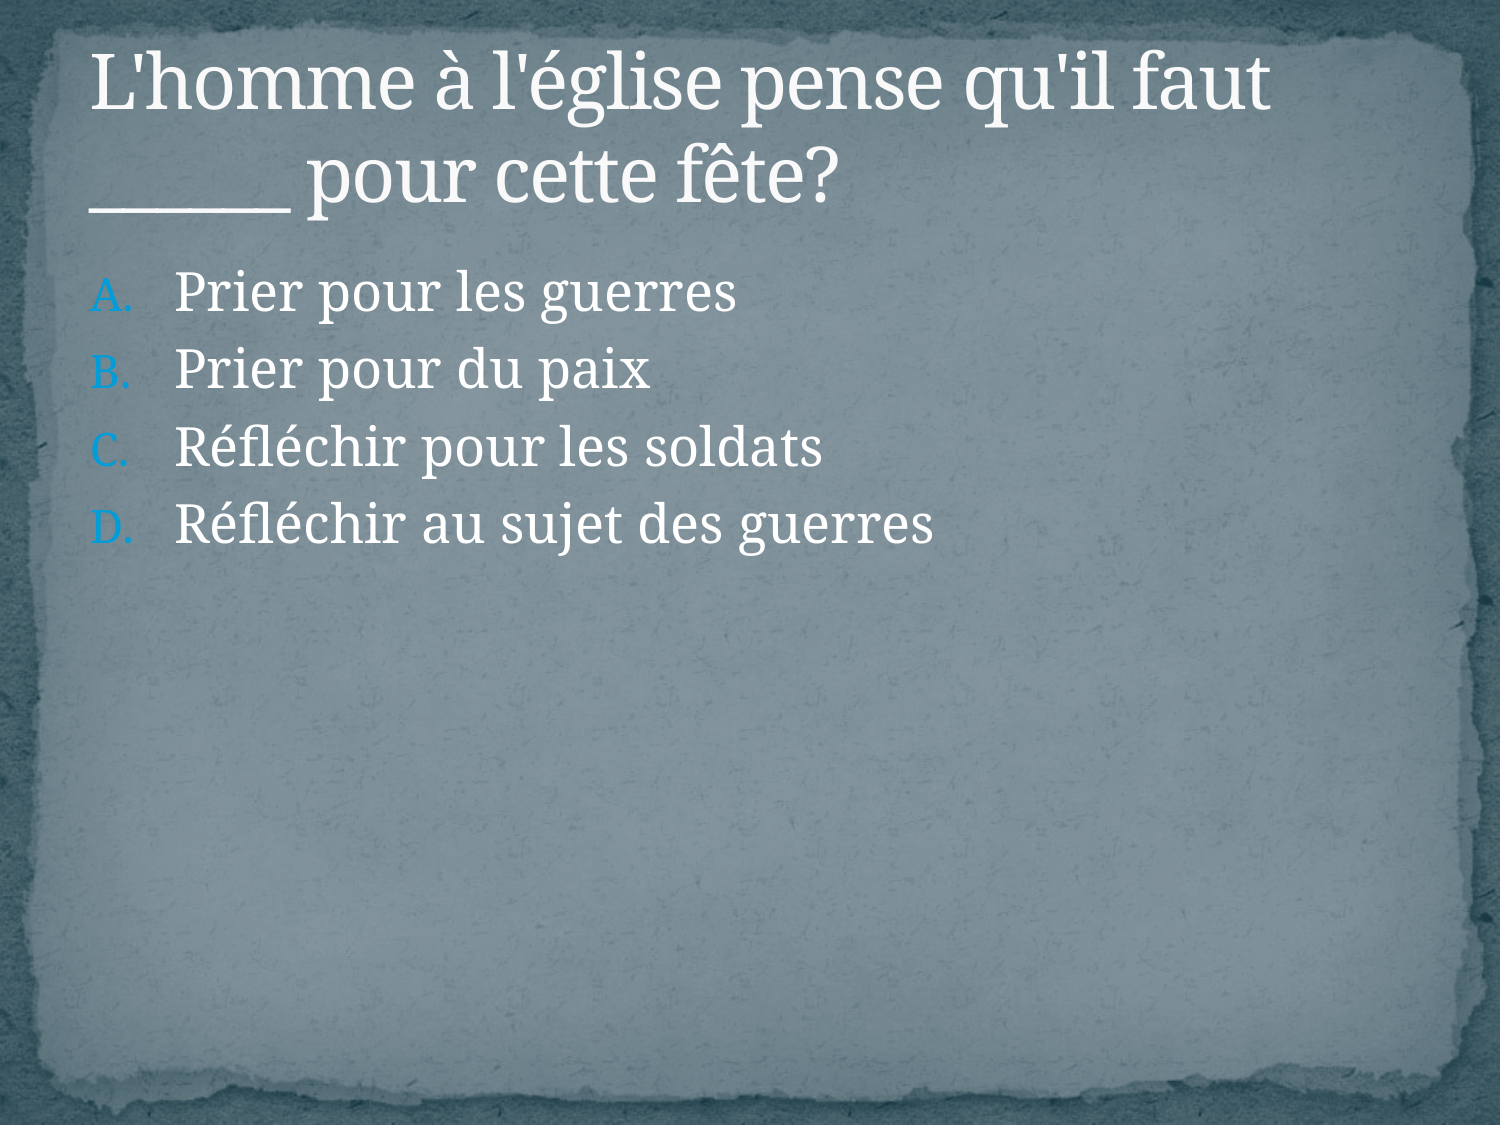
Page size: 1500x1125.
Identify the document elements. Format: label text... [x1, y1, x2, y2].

title L'homme à l'église pense qu'il faut ______ pour cette fête? [74, 24, 1425, 225]
list Prier pour les guerres Prier pour du paix Réfléchir pour les soldats Réfléchir au sujet des guerres [75, 249, 1425, 1000]
